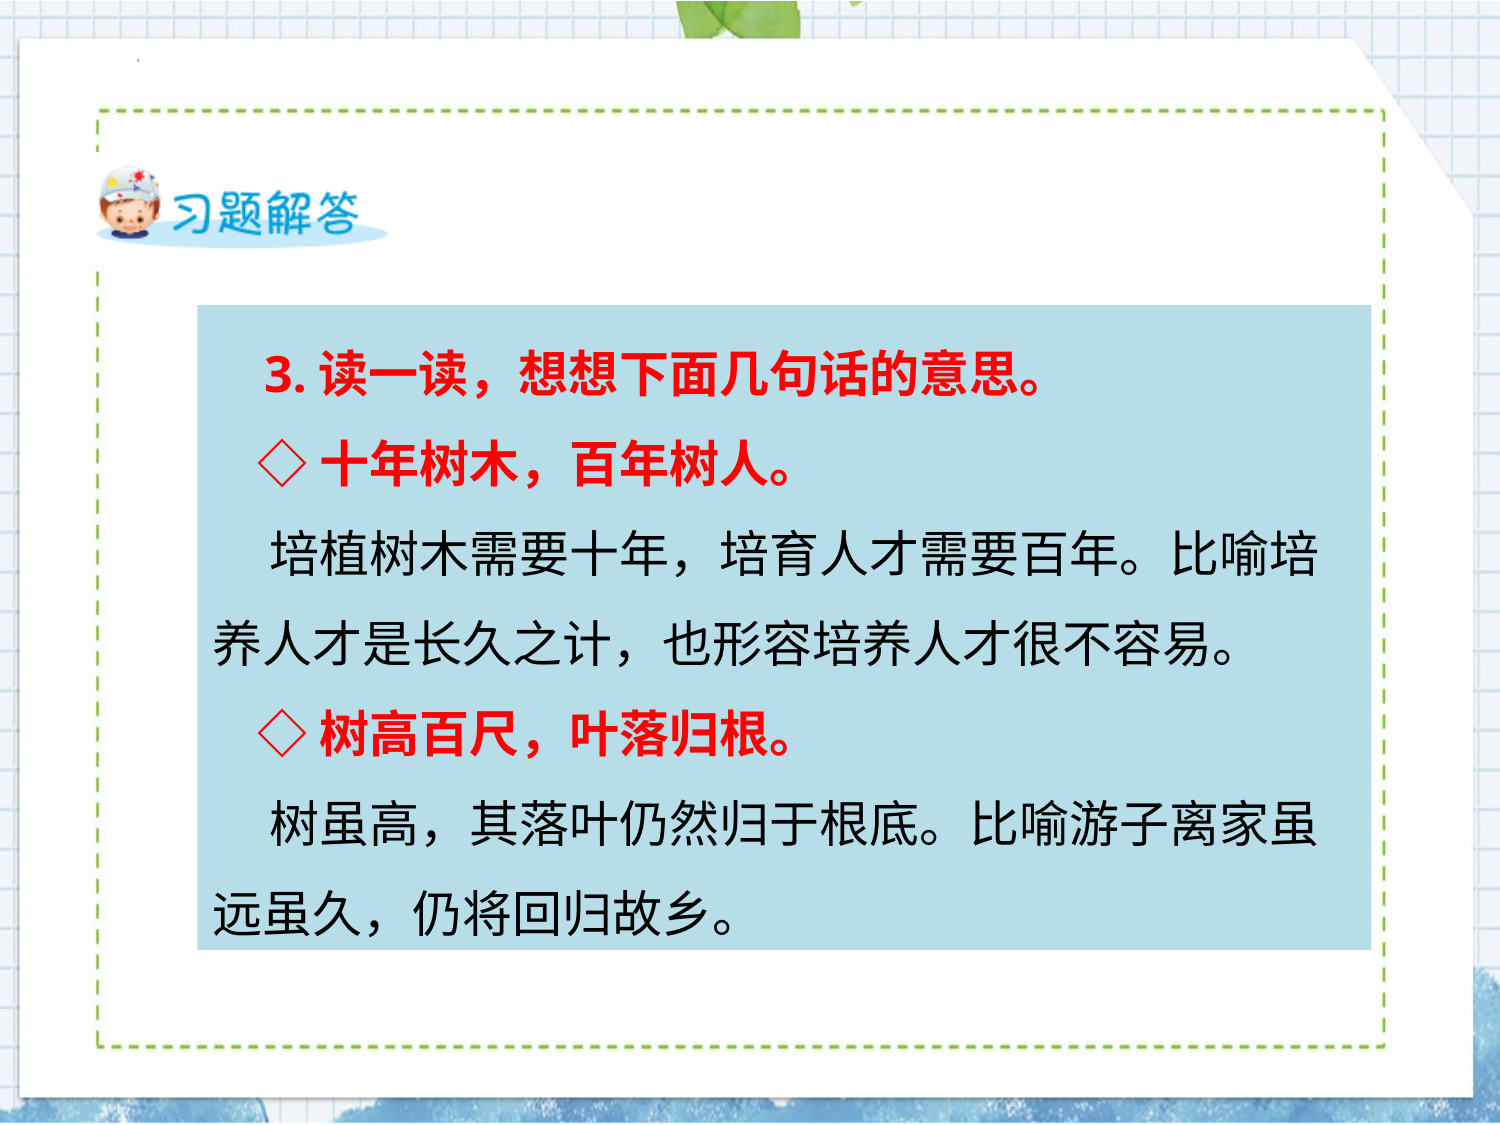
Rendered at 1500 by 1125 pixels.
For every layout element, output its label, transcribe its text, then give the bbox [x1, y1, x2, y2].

picture [0, 1, 1500, 1125]
text_box 3.读一读，想想下面几句话的意思。 ◇十年树木，百年树人。 培植树木需要十年，培育人才需要百年。比喻培养人才是长久之计，也形容培养人才很不容易。 ◇树高百尺，叶落归根。 树虽高，其落叶仍然归于根底。比喻游子离家虽远虽久，仍将回归故乡。 [197, 305, 1372, 950]
